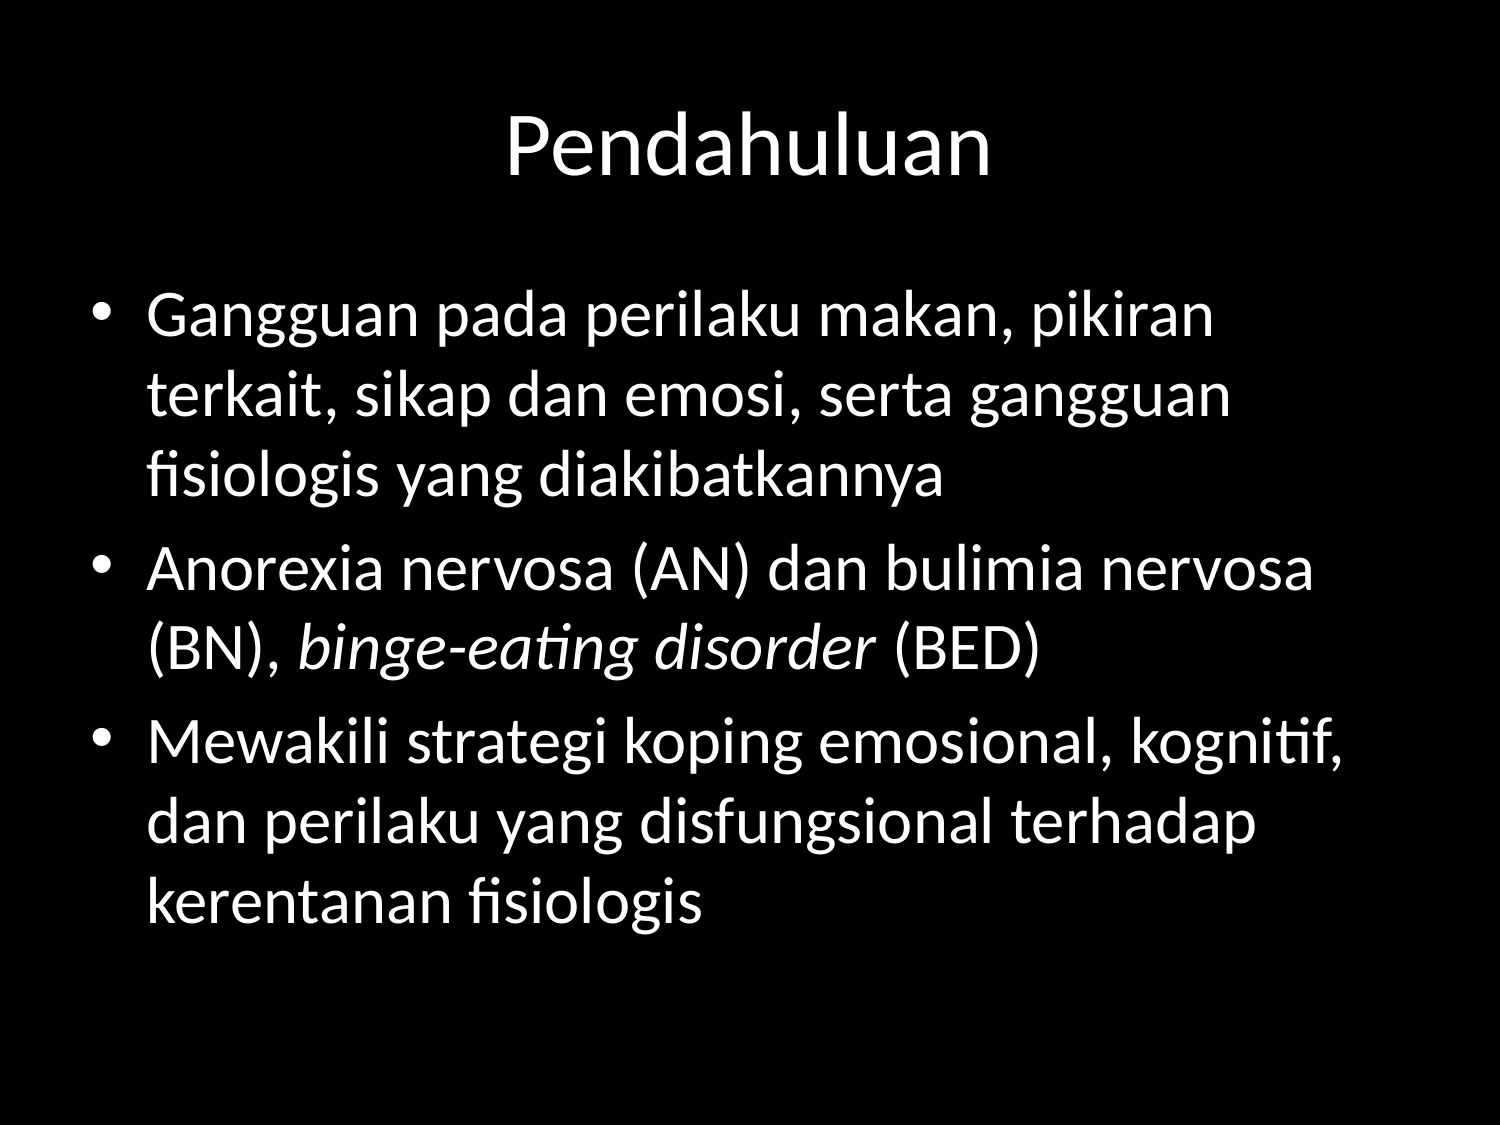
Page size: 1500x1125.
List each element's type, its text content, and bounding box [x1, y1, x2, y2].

list Gangguan pada perilaku makan, pikiran terkait, sikap dan emosi, serta gangguan fisiologis yang diakibatkannya Anorexia nervosa (AN) dan bulimia nervosa (BN), binge-eating disorder (BED) Mewakili strategi koping emosional, kognitif, dan perilaku yang disfungsional terhadap kerentanan fisiologis [75, 262, 1425, 1005]
title Pendahuluan [75, 45, 1425, 233]
